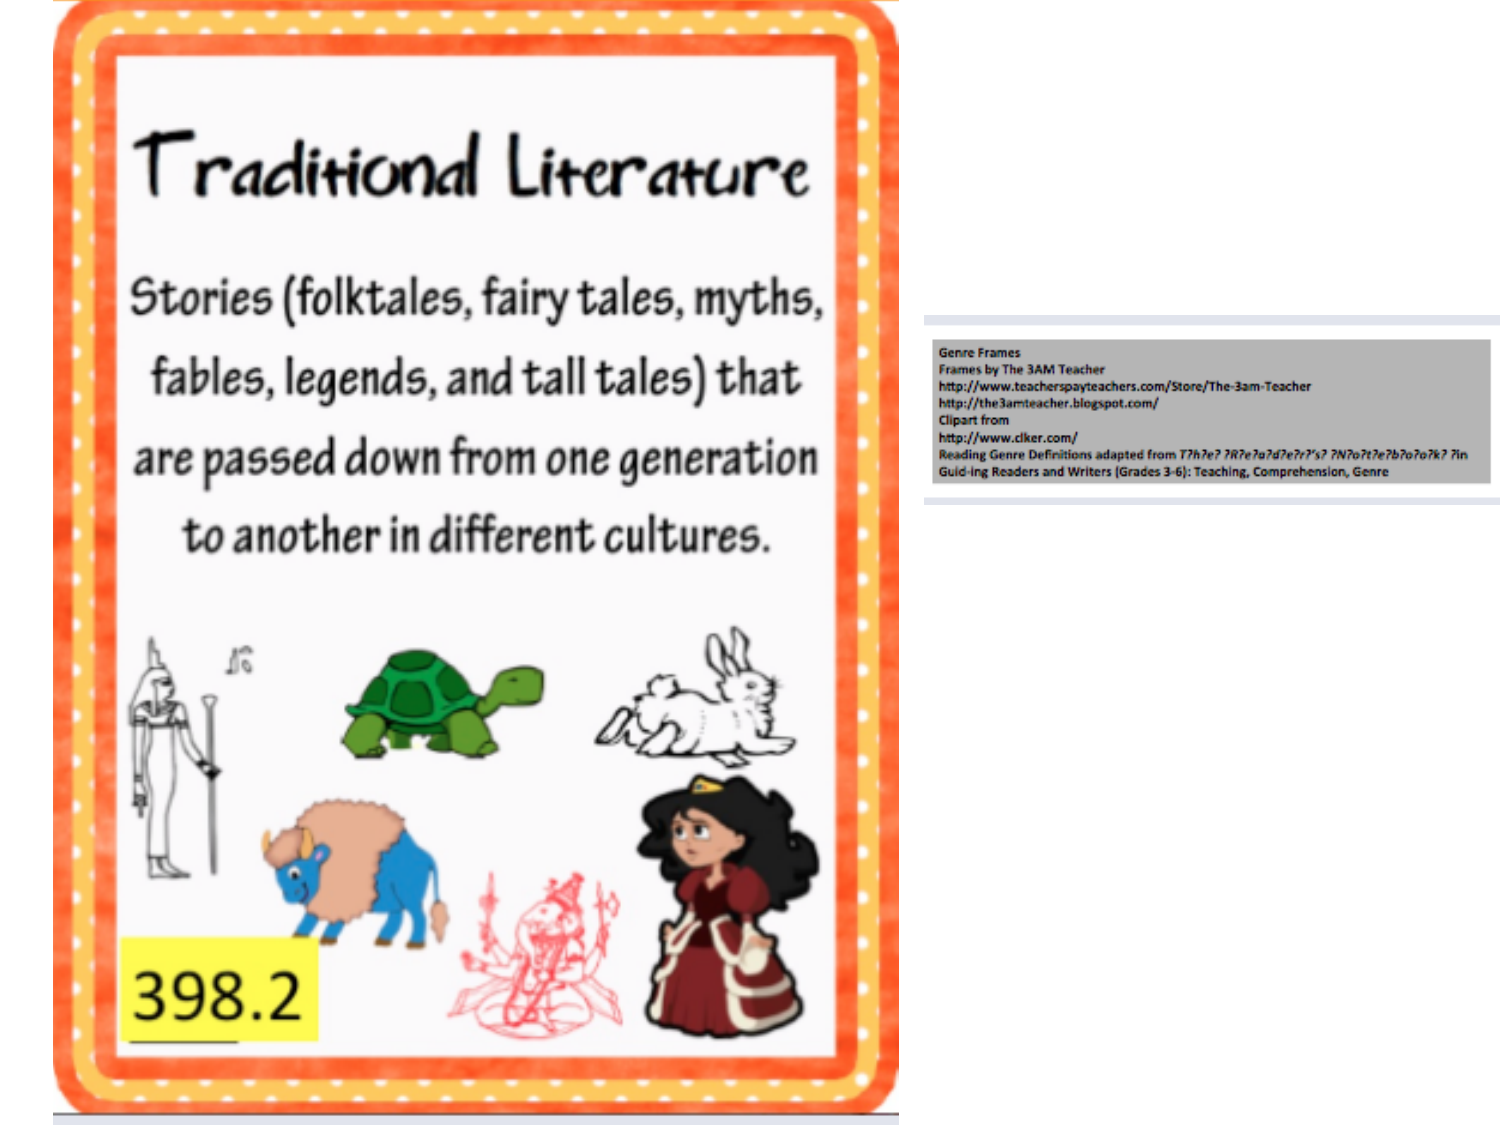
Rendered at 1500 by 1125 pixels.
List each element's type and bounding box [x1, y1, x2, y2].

picture [924, 315, 1500, 505]
picture [53, 0, 900, 1125]
